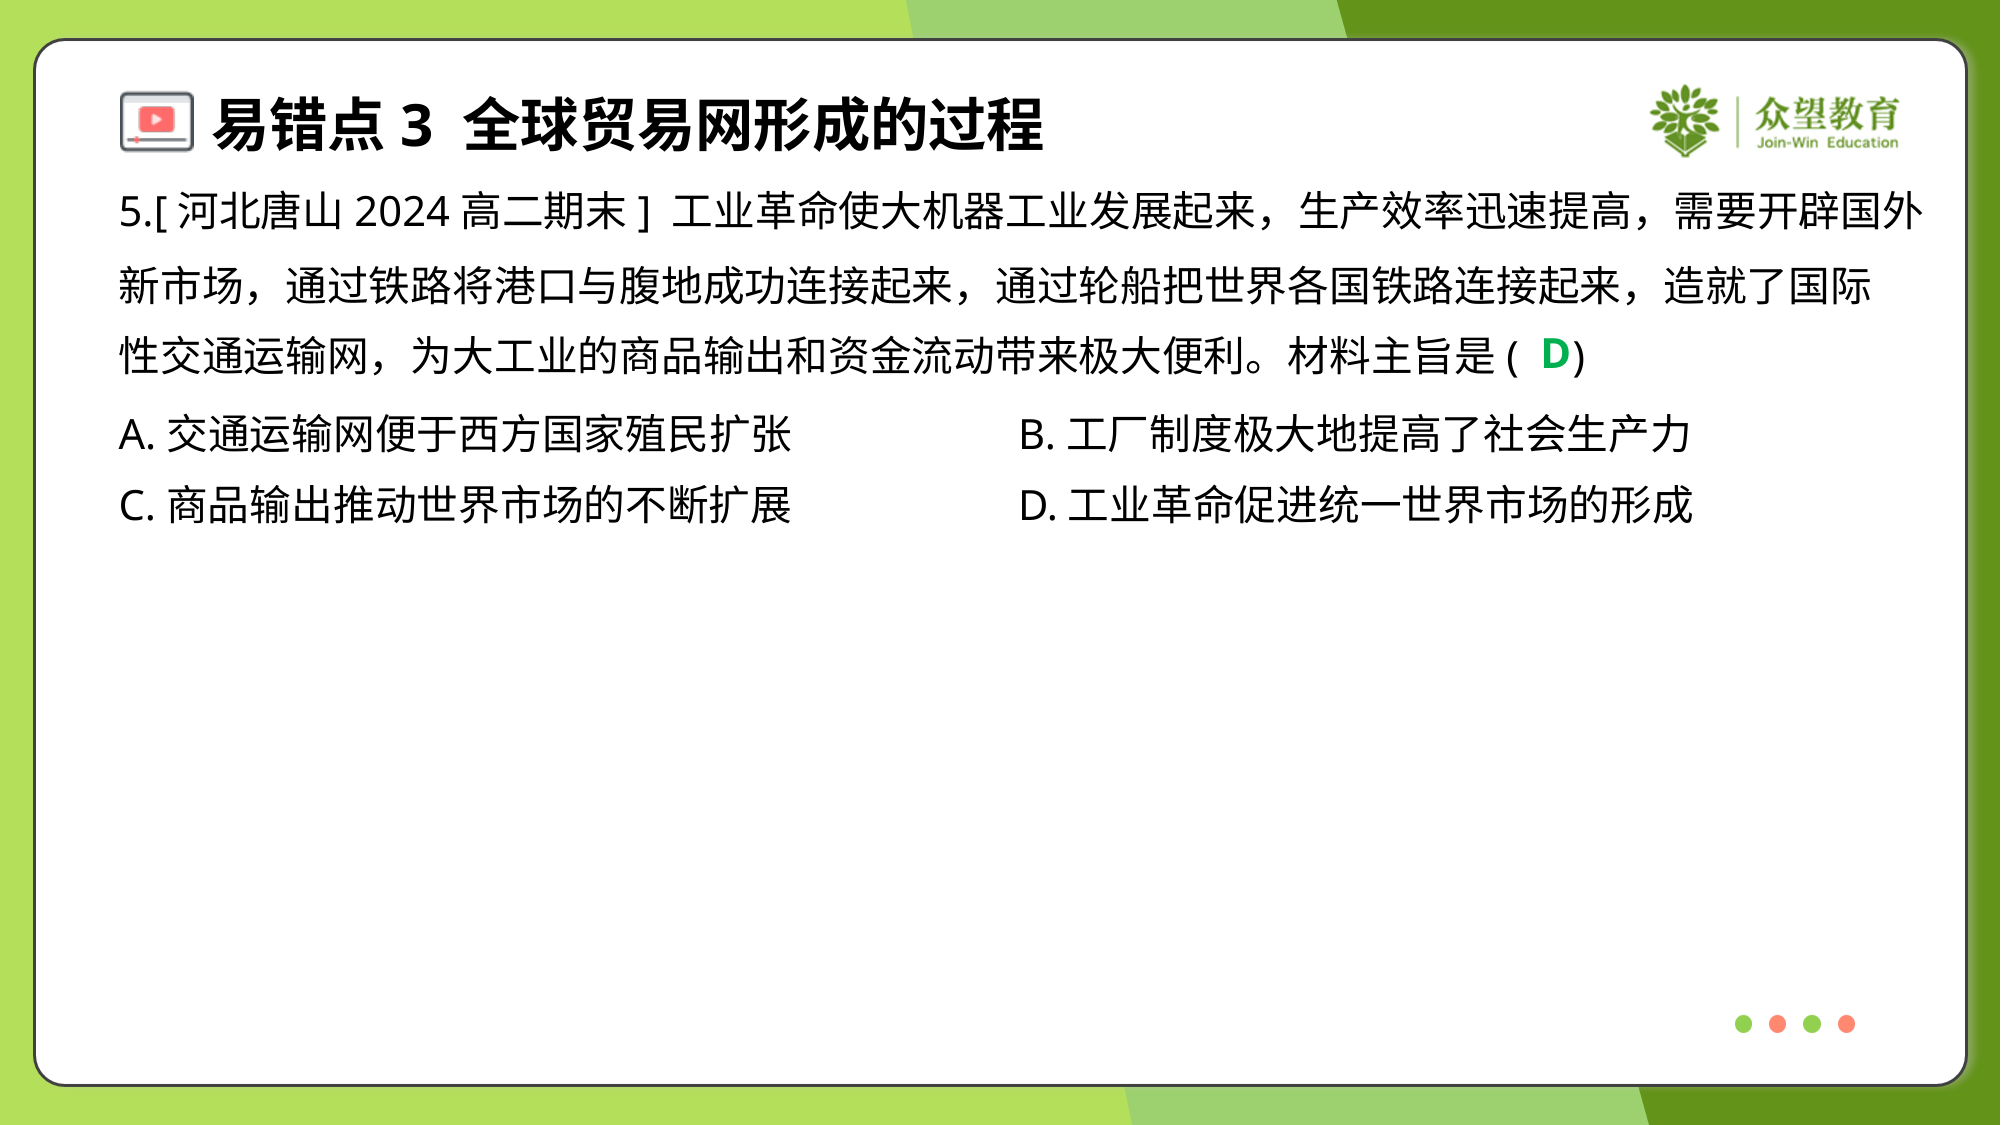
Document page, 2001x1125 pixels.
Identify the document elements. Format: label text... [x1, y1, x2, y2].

text_box A.交通运输网便于西方国家殖民扩张 B.工厂制度极大地提高了社会生产力 C.商品输出推动世界市场的不断扩展 D.工业革命促进统一世界市场的形成 [118, 382, 1883, 522]
picture [0, 0, 2000, 1125]
text_box 5.[河北唐山2024高二期末] 工业革命使大机器工业发展起来，生产效率迅速提高，需要开辟国外 新市场，通过铁路将港口与腹地成功连接起来，通过轮船把世界各国铁路连接起来，造就了国际 性交通运输网，为大工业的商品输出和资金流动带来极大便利。材料主旨是( ) [118, 159, 1883, 373]
text_box D [1524, 306, 1588, 371]
